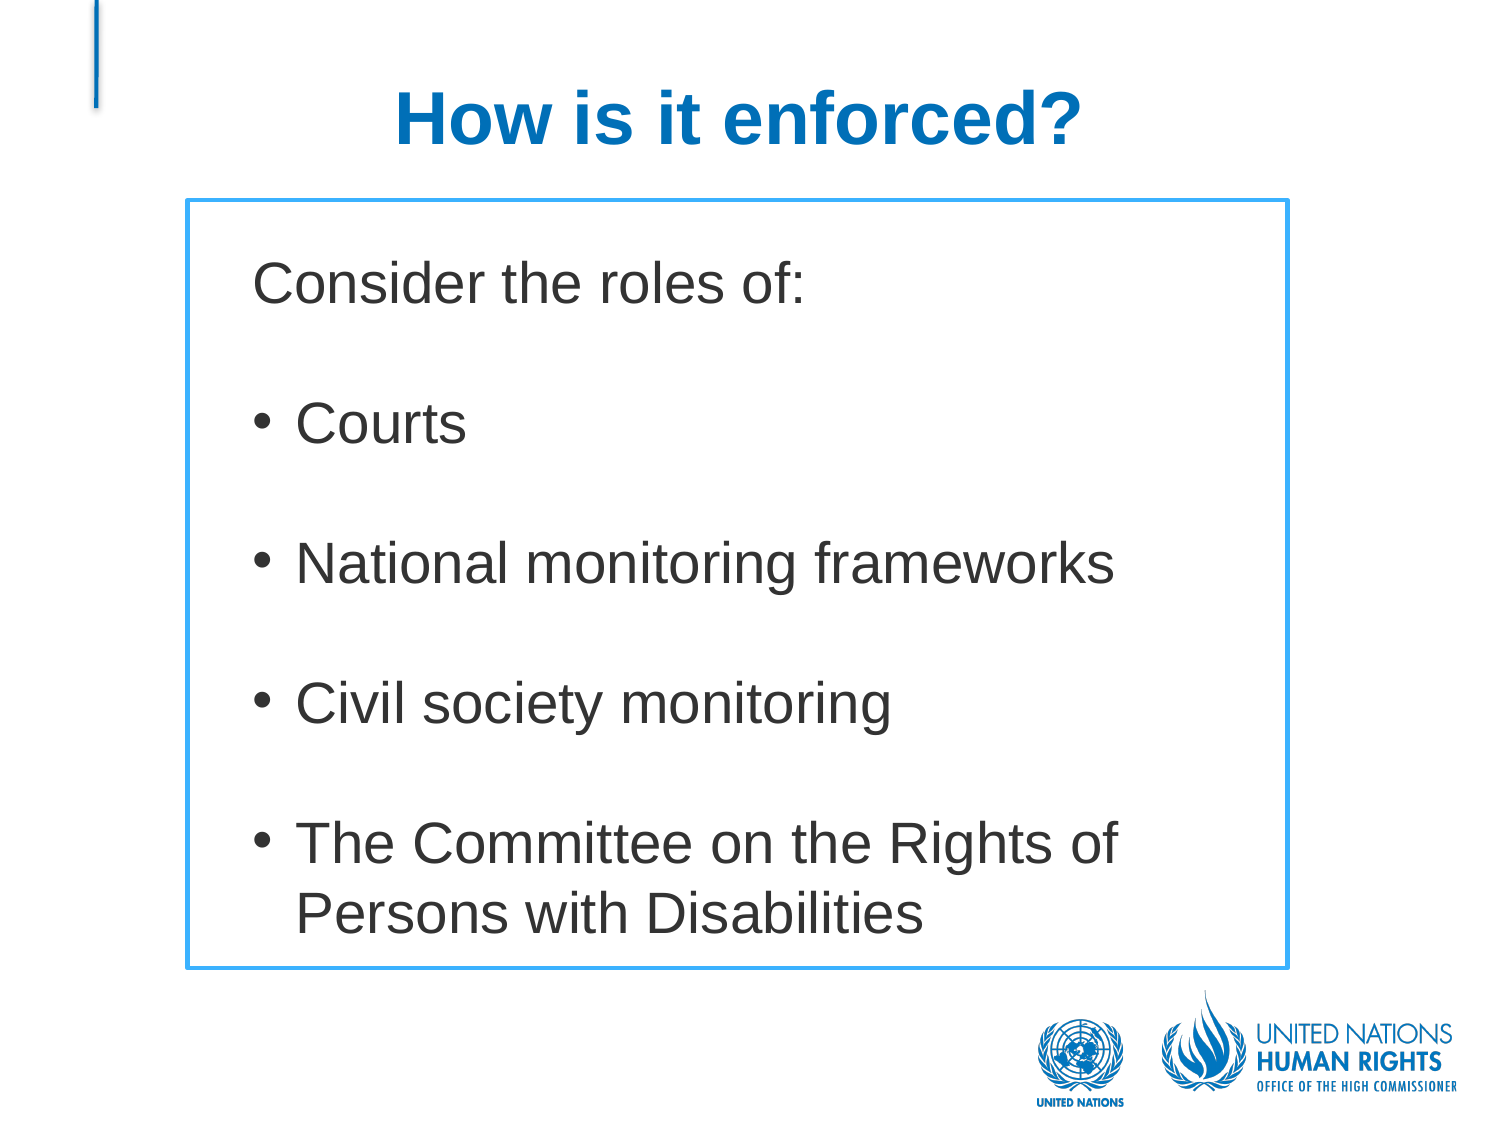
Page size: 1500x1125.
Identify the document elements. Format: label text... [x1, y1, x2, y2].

text_box Consider the roles of: Courts National monitoring frameworks Civil society monitoring The Committee on the Rights of Persons with Disabilities [237, 237, 1250, 1023]
text_box How is it enforced? [52, 62, 1428, 200]
picture [1037, 990, 1457, 1107]
text_box [185, 198, 1290, 970]
